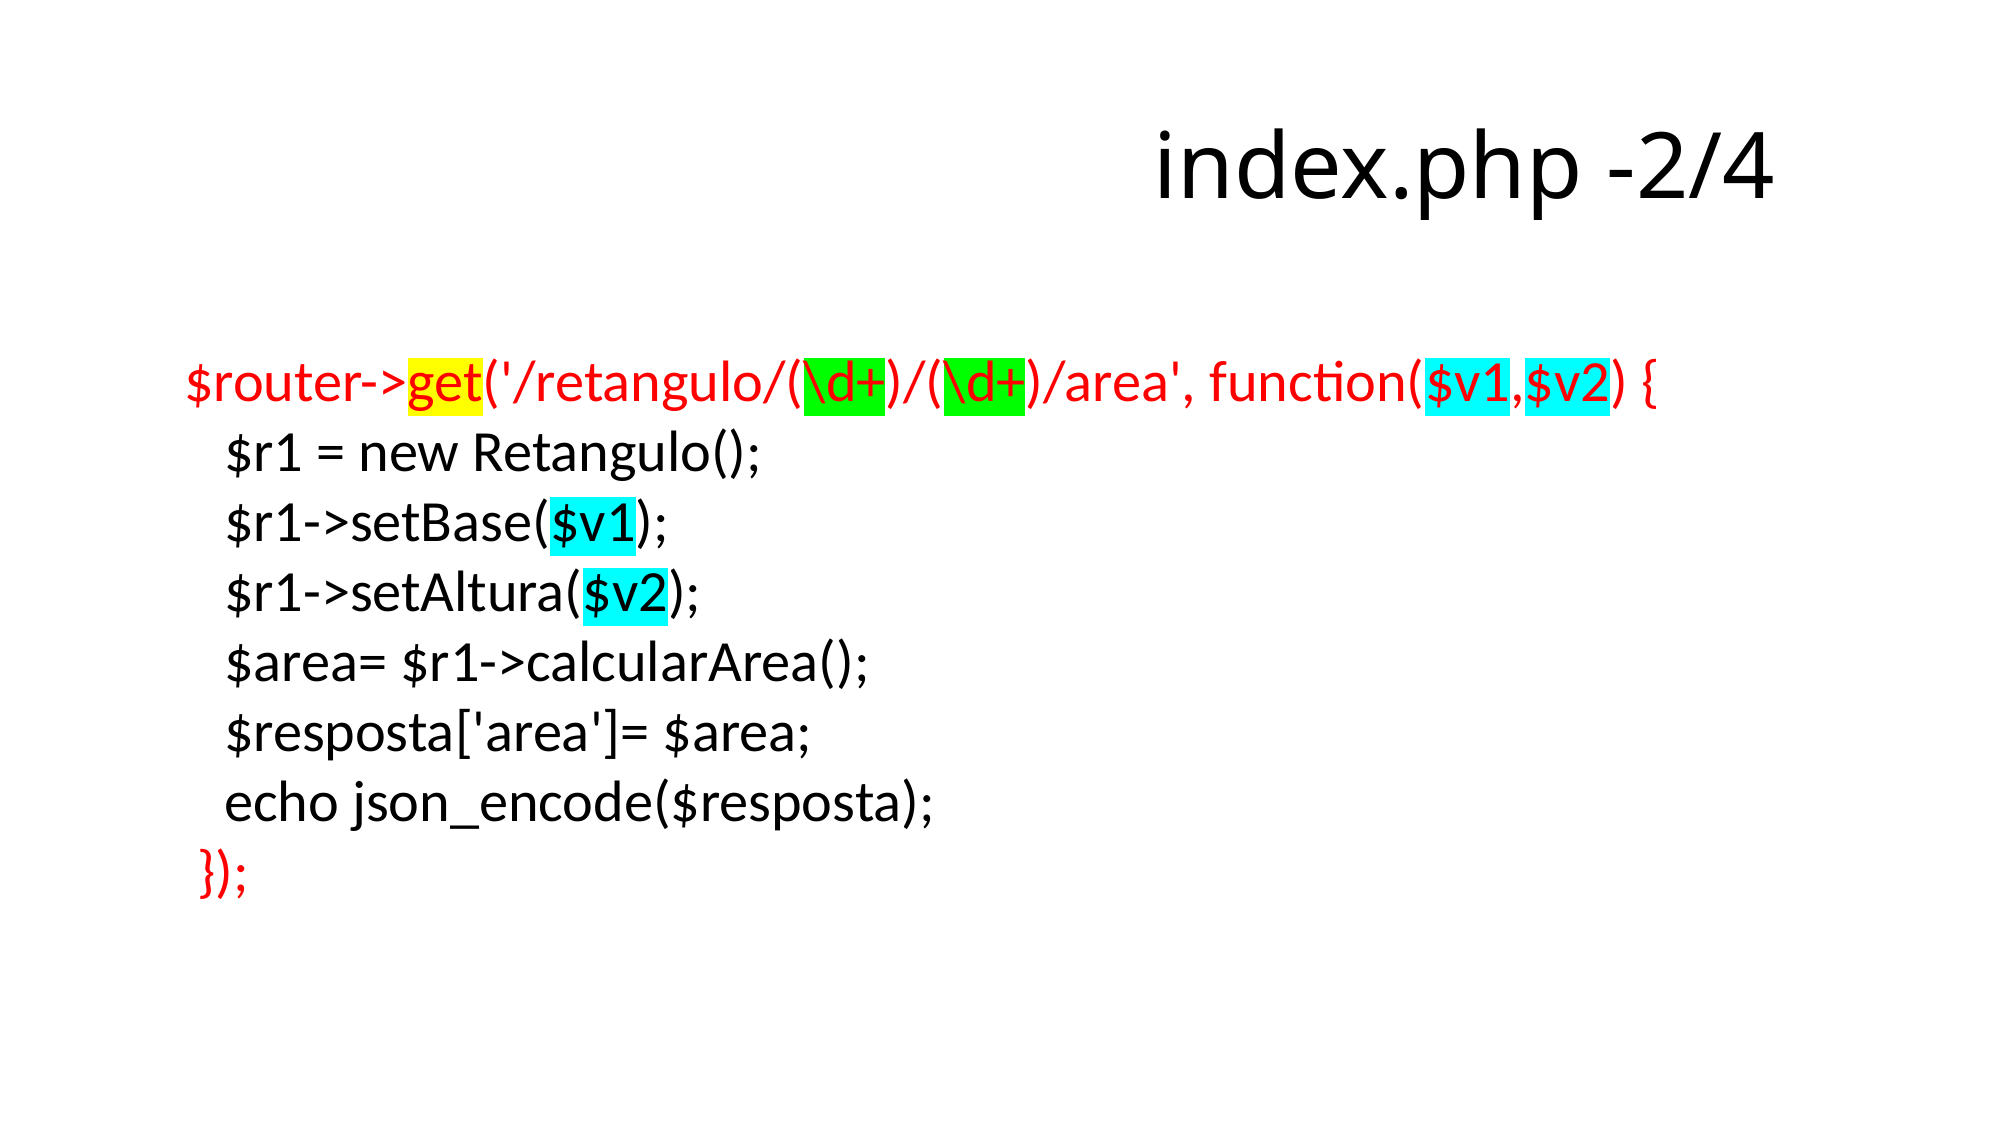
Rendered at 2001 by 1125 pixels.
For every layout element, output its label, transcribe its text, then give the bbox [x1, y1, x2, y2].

title index.php -2/4 [1139, 59, 1863, 278]
text_box $router->get('/retangulo/(\d+)/(\d+)/area', function($v1,$v2) { $r1 = new Retangulo(); $r1->setBase($v1); $r1->setAltura($v2); $area= $r1->calcularArea(); $resposta['area']= $area; echo json_encode($resposta); }); [169, 335, 1783, 981]
